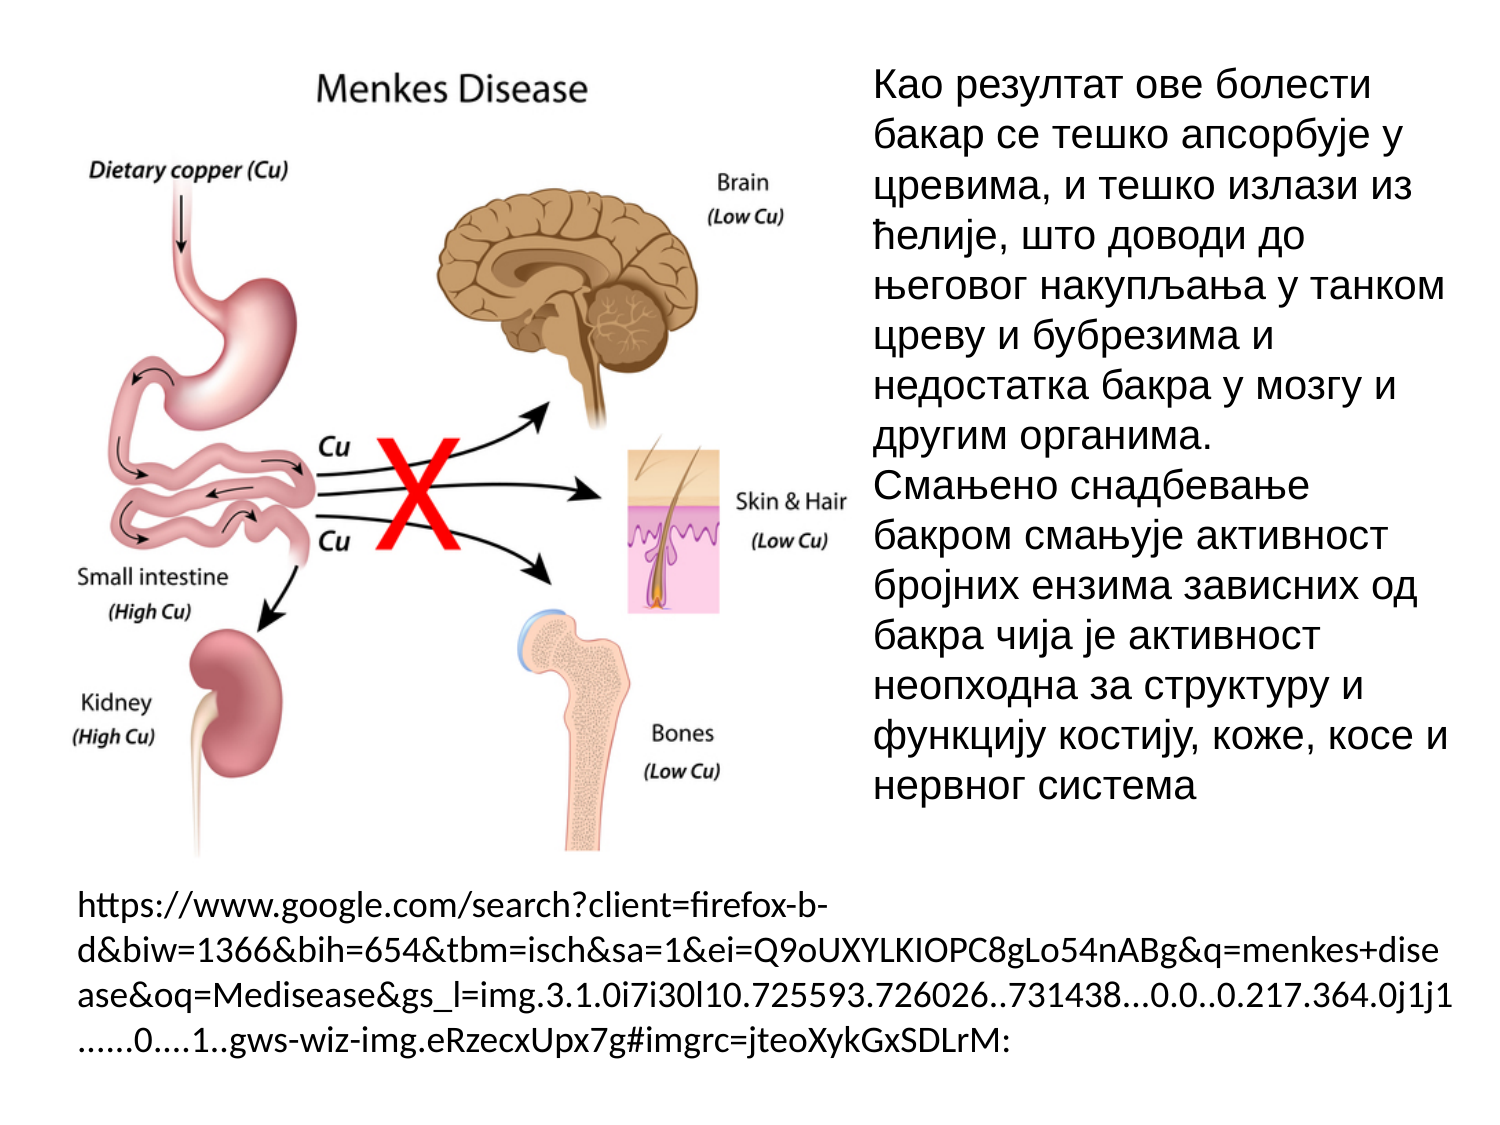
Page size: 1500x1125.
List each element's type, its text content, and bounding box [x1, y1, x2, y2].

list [37, 37, 863, 863]
text_box https://www.google.com/search?client=firefox-b-d&biw=1366&bih=654&tbm=isch&sa=1&ei=Q9oUXYLKIOPC8gLo54nABg&q=menkes+disease&oq=Medisease&gs_l=img.3.1.0i7i30l10.725593.726026..731438...0.0..0.217.364.0j1j1......0....1..gws-wiz-img.eRzecxUpx7g#imgrc=jteoXykGxSDLrM: [62, 872, 1471, 1068]
text_box Као резултат ове болести бакар се тешко апсорбује у цревима, и тешко излази из ћелије, што доводи до његовог накупљања у танком цреву и бубрезима и недостатка бакра у мозгу и другим органима. Смањено снадбевање бакром смањује активност бројних ензима зависних од бакра чија је активност неопходна за структуру и функцију костију, коже, косе и нервног система [866, 49, 1471, 865]
